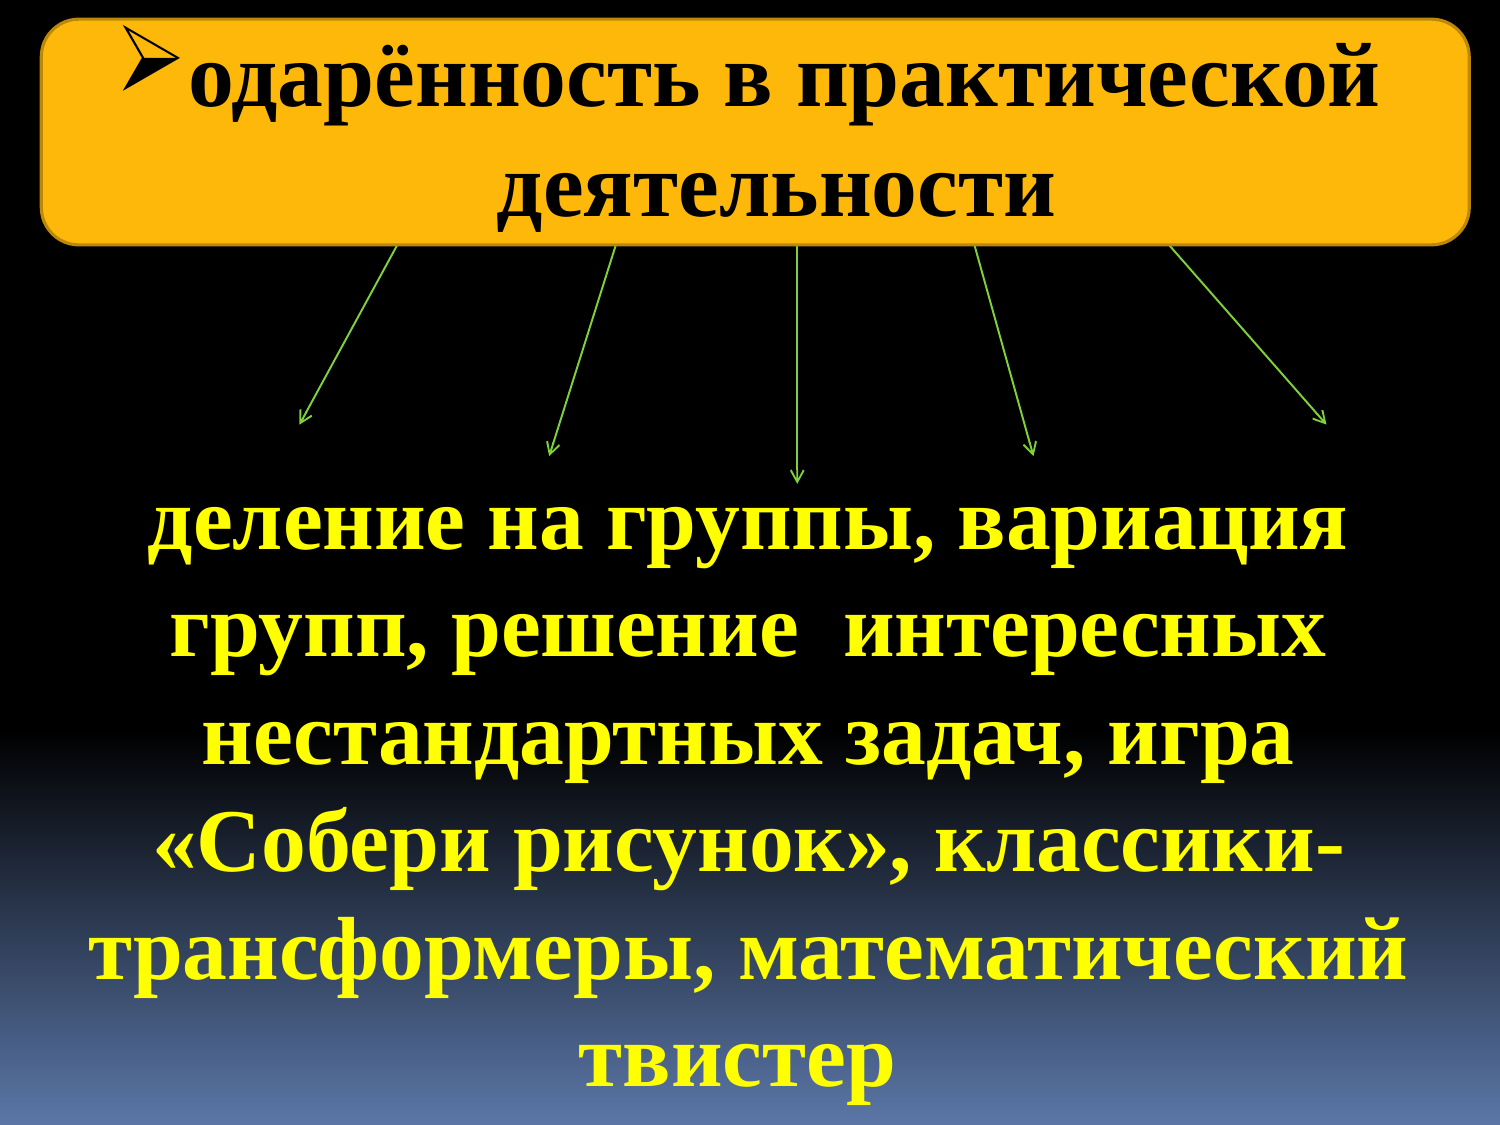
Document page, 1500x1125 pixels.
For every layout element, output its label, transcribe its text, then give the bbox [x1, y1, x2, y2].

text_box одарённость в практической деятельности деление на группы, вариация групп, решение интересных нестандартных задач, игра «Собери рисунок», классики-трансформеры, математический твистер [28, 7, 1470, 1112]
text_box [973, 244, 1034, 457]
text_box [548, 231, 621, 457]
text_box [1101, 168, 1327, 426]
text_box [298, 163, 442, 426]
